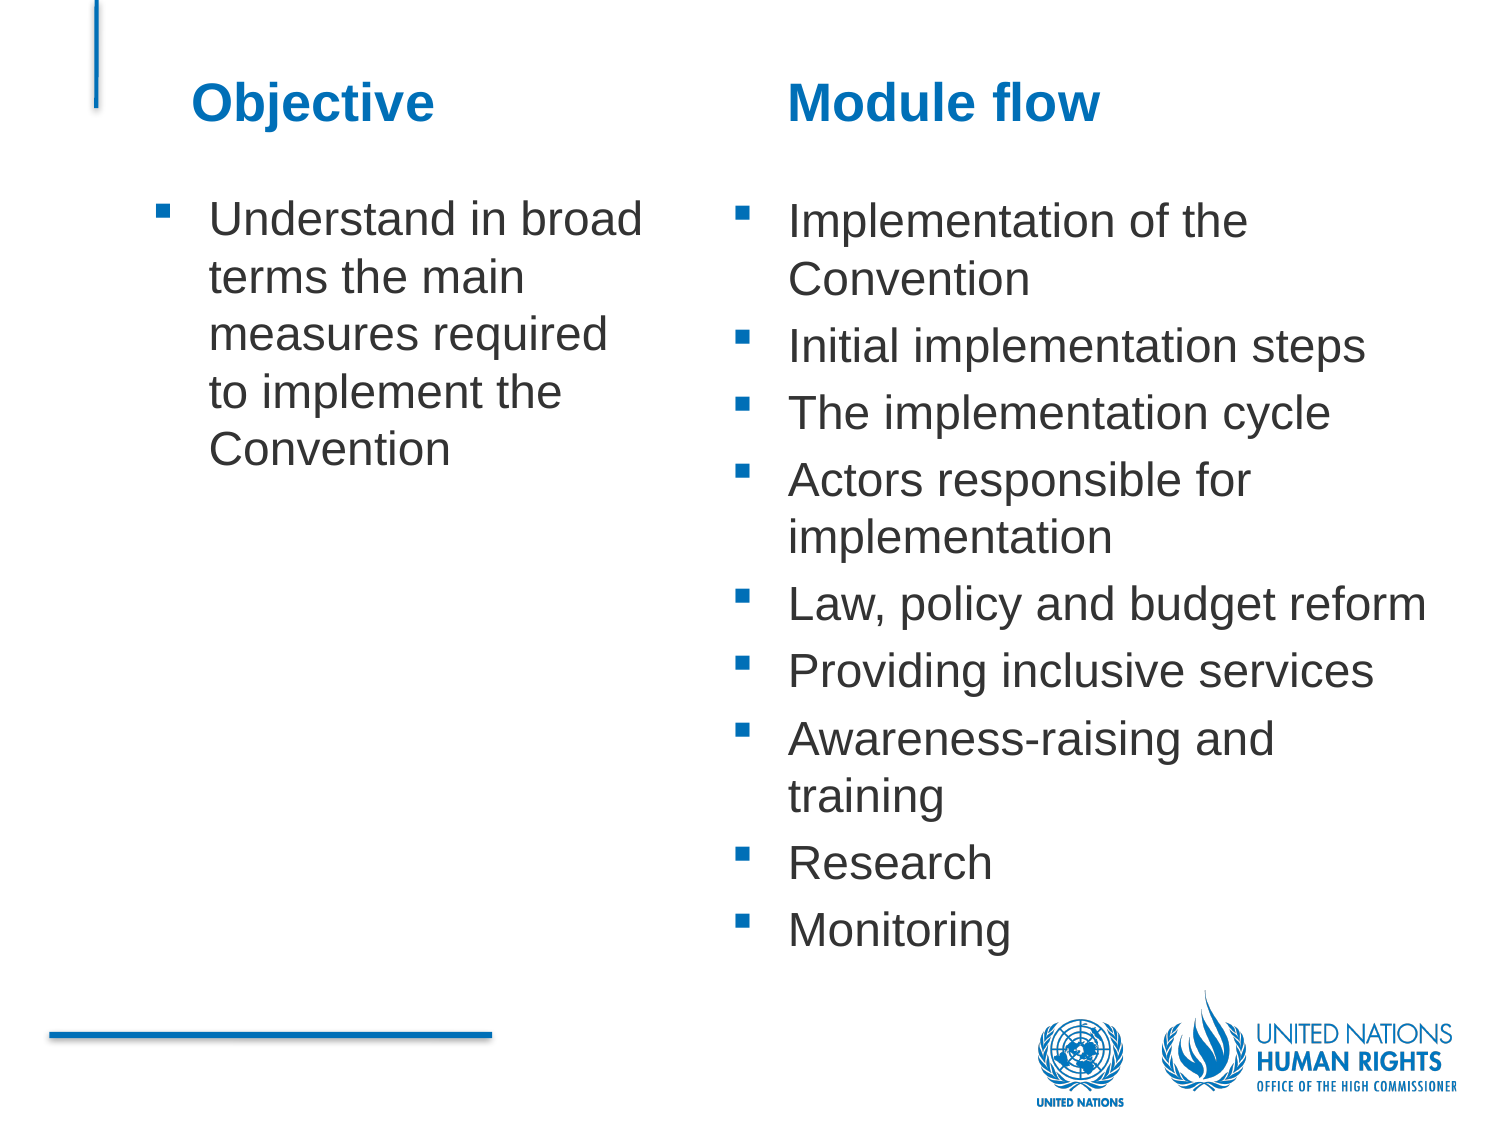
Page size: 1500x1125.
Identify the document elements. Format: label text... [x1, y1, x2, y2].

text_box Objective [176, 60, 451, 140]
text_box Implementation of the Convention Initial implementation steps The implementation cycle Actors responsible for implementation Law, policy and budget reform Providing inclusive services Awareness-raising and training Research Monitoring [716, 182, 1461, 1034]
text_box Module flow [772, 60, 1116, 140]
text_box Understand in broad terms the main measures required to implement the Convention [137, 180, 675, 553]
picture [1037, 1034, 1457, 1107]
